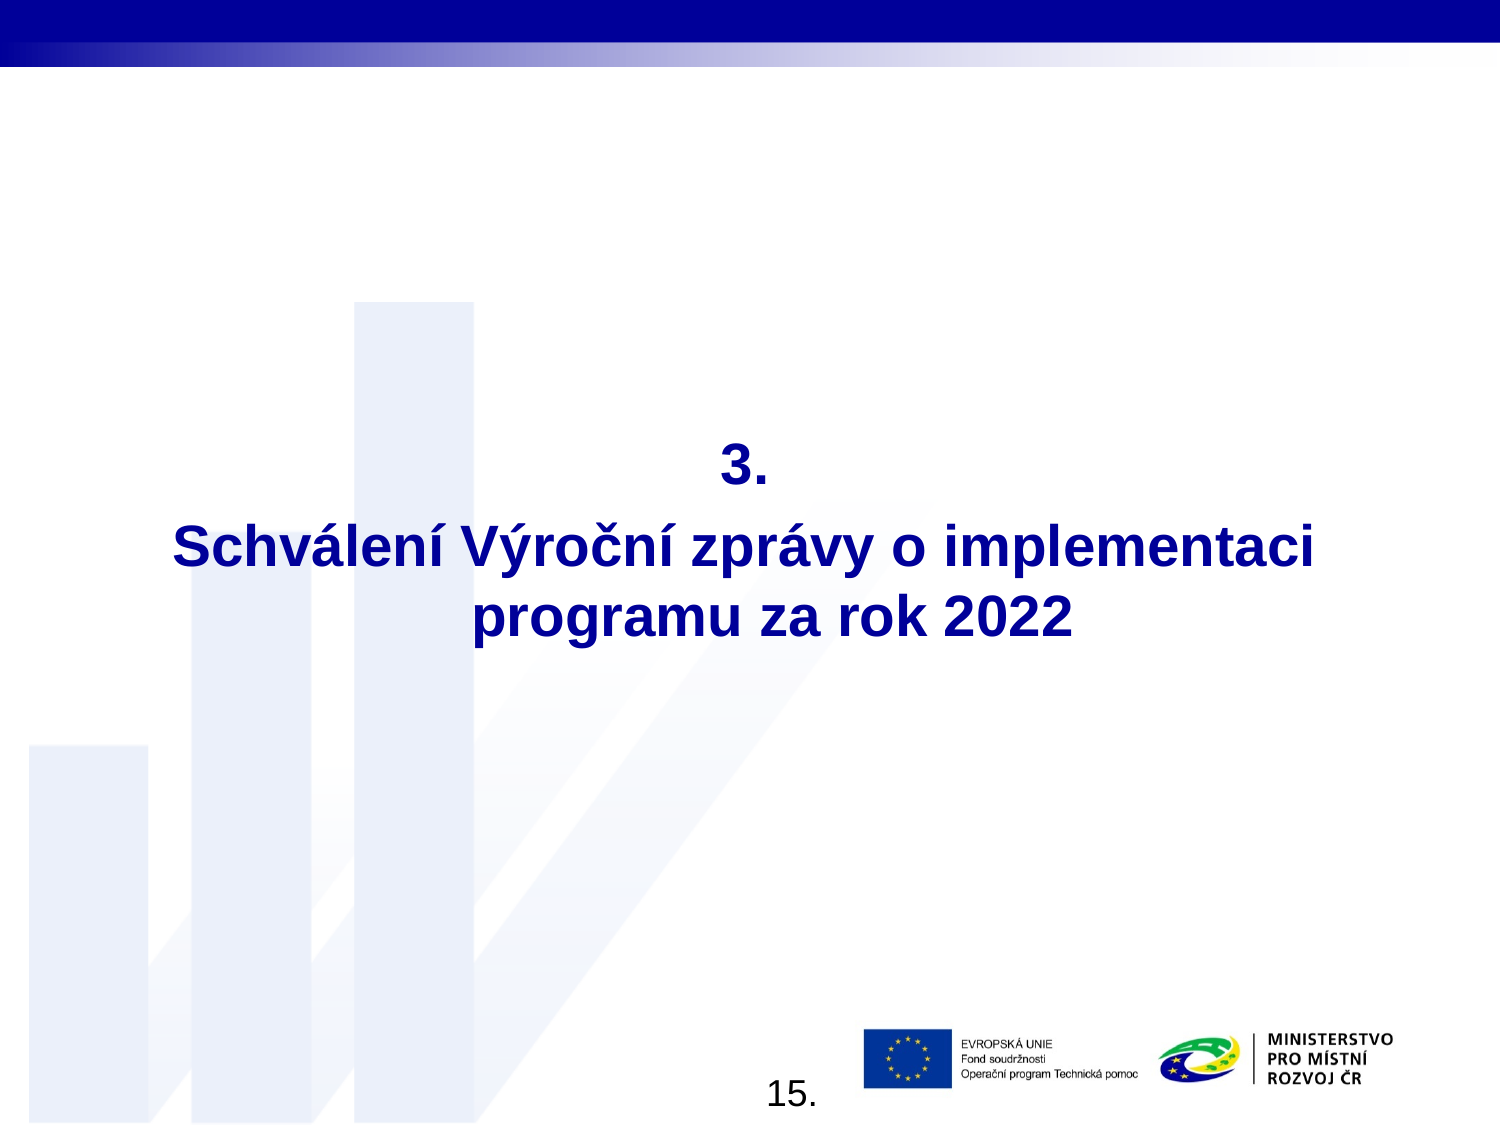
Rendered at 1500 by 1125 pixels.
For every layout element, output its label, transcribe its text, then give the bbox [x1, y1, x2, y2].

text_box 15. [751, 1061, 835, 1122]
list 3. Schválení Výroční zprávy o implementaci programu za rok 2022 [64, 255, 1425, 1012]
picture [29, 302, 1412, 1125]
